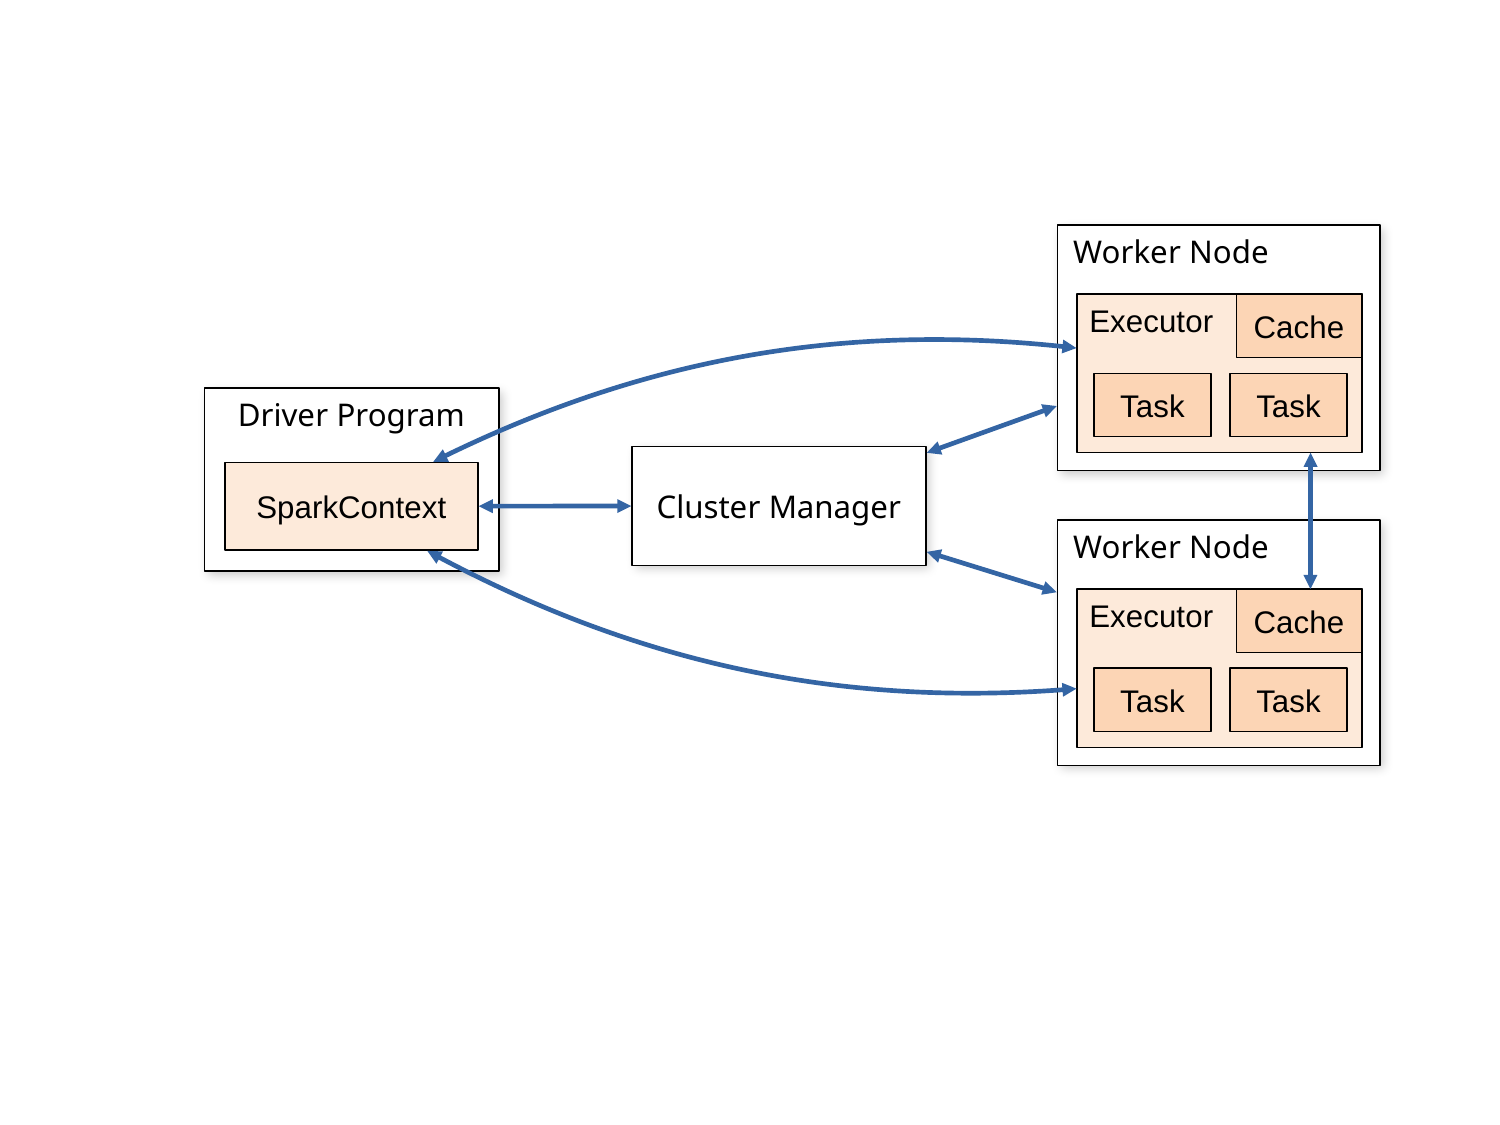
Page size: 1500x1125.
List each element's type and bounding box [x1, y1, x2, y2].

text_box [1236, 293, 1363, 358]
text_box [1076, 293, 1363, 453]
text_box [467, 566, 1057, 694]
text_box [1057, 224, 1381, 471]
text_box [1229, 667, 1348, 732]
text_box [204, 387, 500, 572]
text_box [631, 446, 927, 566]
text_box [1236, 588, 1363, 653]
text_box [1057, 519, 1381, 766]
text_box [927, 404, 1057, 455]
text_box [927, 549, 1057, 595]
text_box [500, 499, 631, 513]
text_box [1093, 667, 1212, 732]
text_box [1229, 373, 1348, 437]
text_box [224, 462, 479, 551]
text_box [500, 339, 1057, 450]
text_box [1076, 588, 1363, 748]
text_box [1093, 373, 1212, 437]
